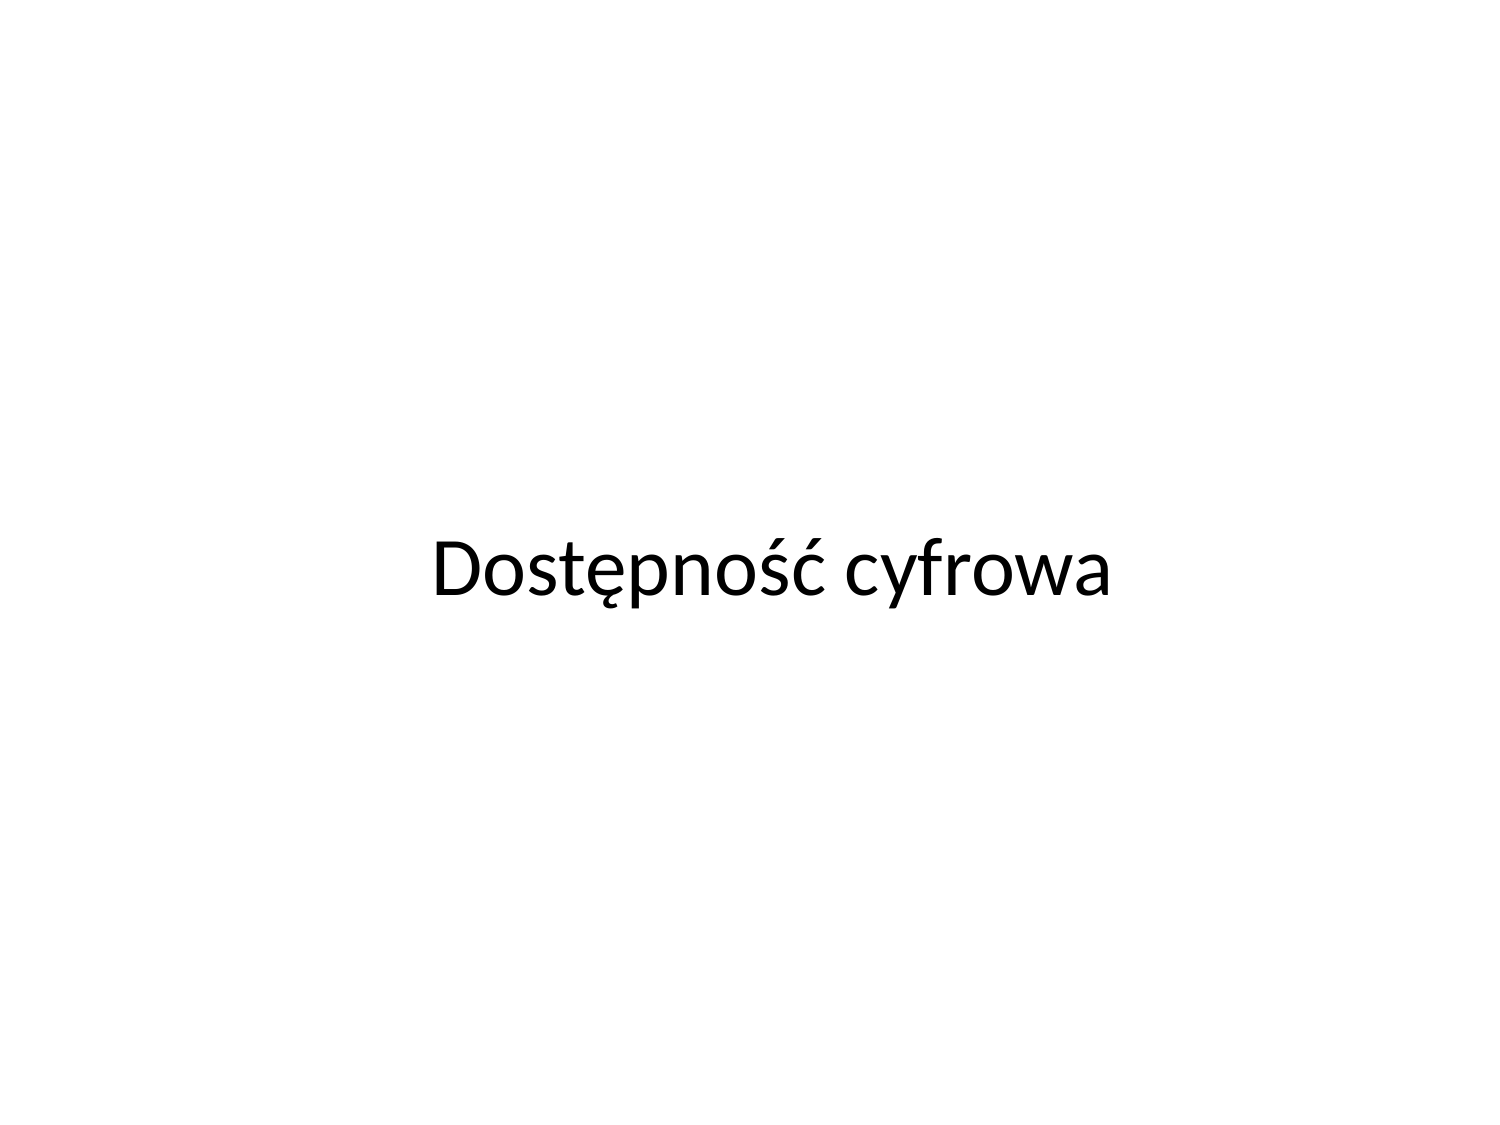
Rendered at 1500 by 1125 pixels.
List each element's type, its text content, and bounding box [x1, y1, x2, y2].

title Dostępność cyfrowa [205, 231, 1339, 894]
